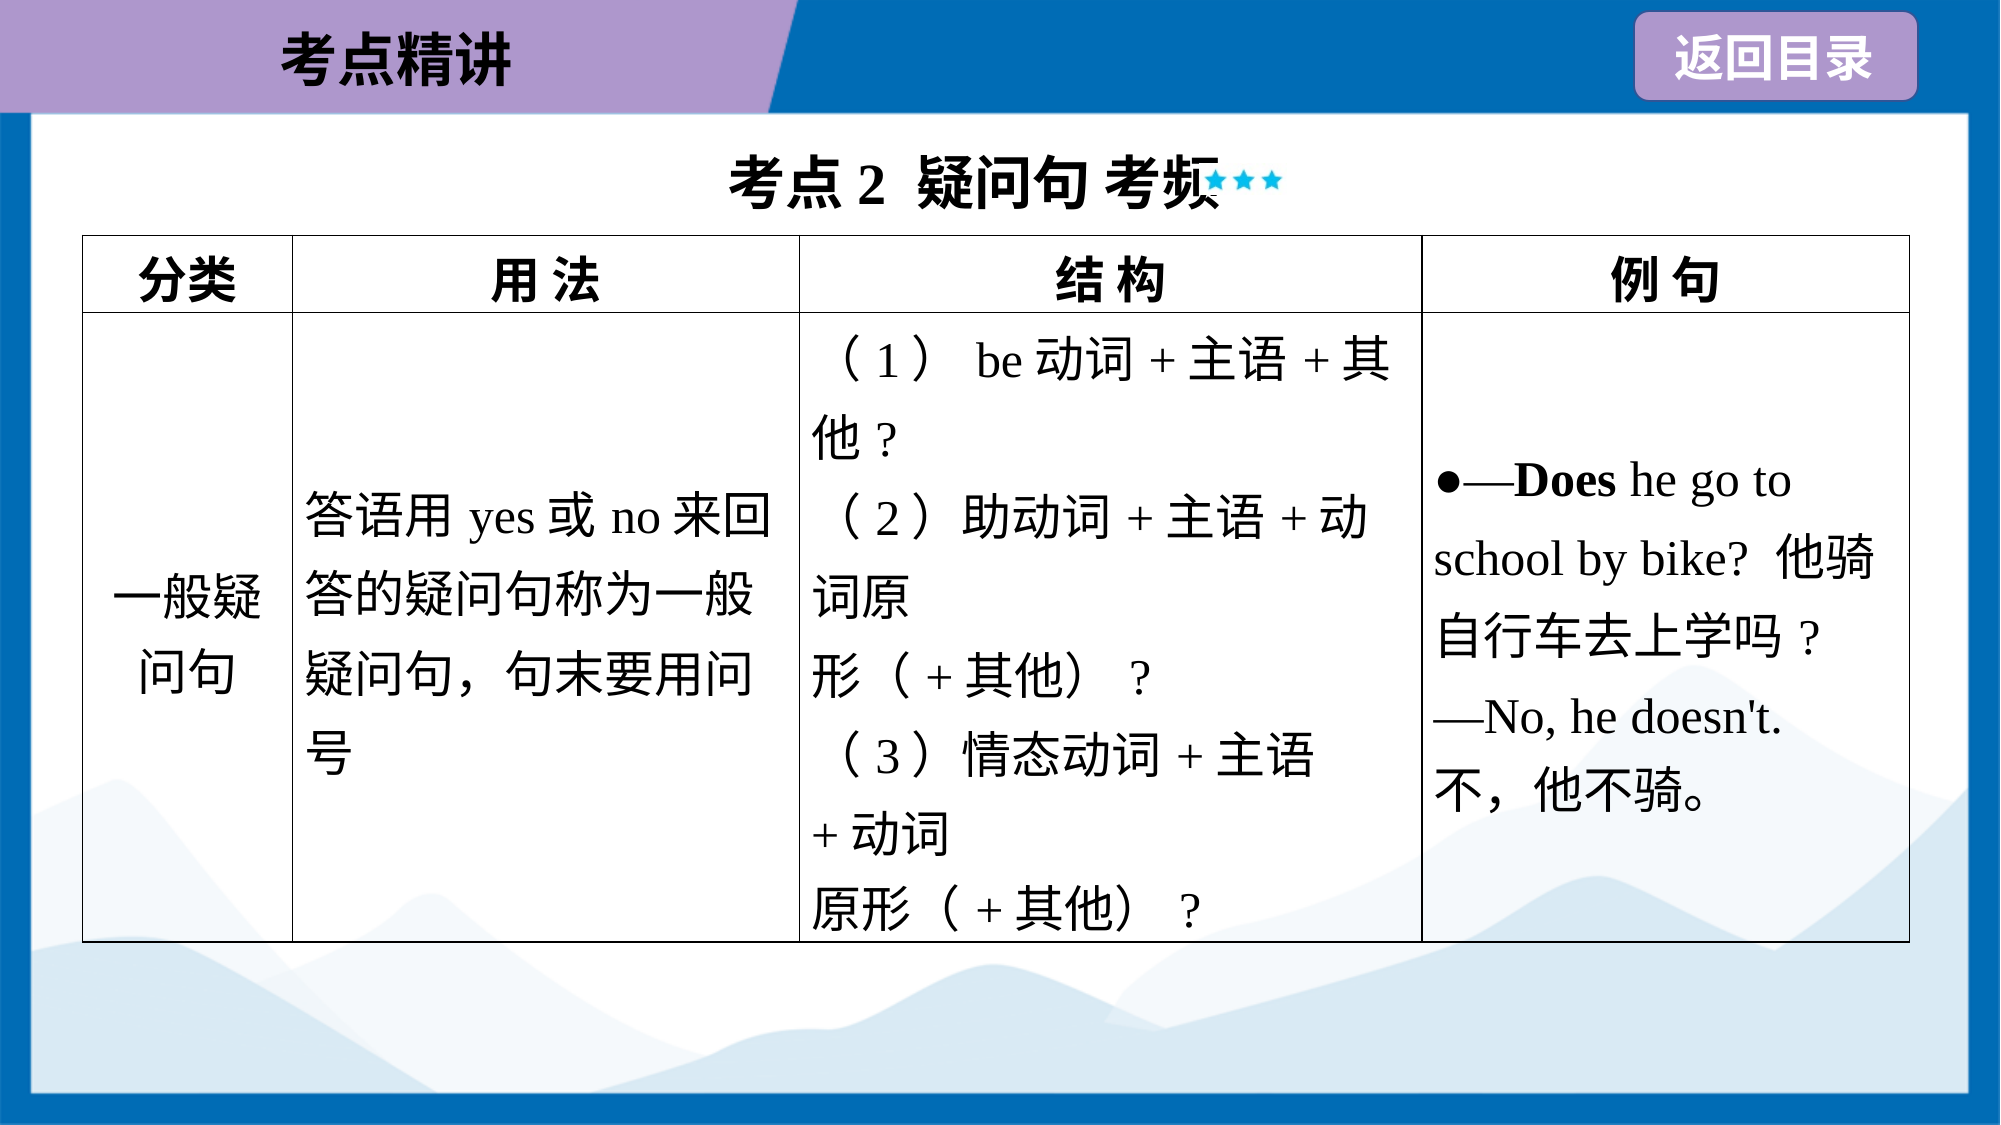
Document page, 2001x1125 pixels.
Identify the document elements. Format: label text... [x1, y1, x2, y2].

table_header 例 句 [1423, 236, 1909, 312]
picture [0, 0, 2000, 1125]
table_header 用 法 [293, 236, 799, 312]
text_box 考点2 疑问句 考频 . [82, 144, 1918, 215]
table_cell 一般疑 问句 [83, 313, 292, 941]
table_header 结 构 [800, 236, 1421, 312]
table_cell ●—Does he go to school by bike? 他骑 自行车去上学吗? —No, he doesn't. 不，他不骑。 [1423, 313, 1909, 941]
table_cell （1）be动词+主语+其他? （2）助动词+主语+动词原 形（+其他）? （3）情态动词+主语+动词 原形（+其他）? [800, 313, 1421, 941]
table_header 分类 [83, 236, 292, 312]
table_cell 答语用yes或no来回答的疑问句称为一般疑问句，句末要用问号 [293, 313, 799, 941]
